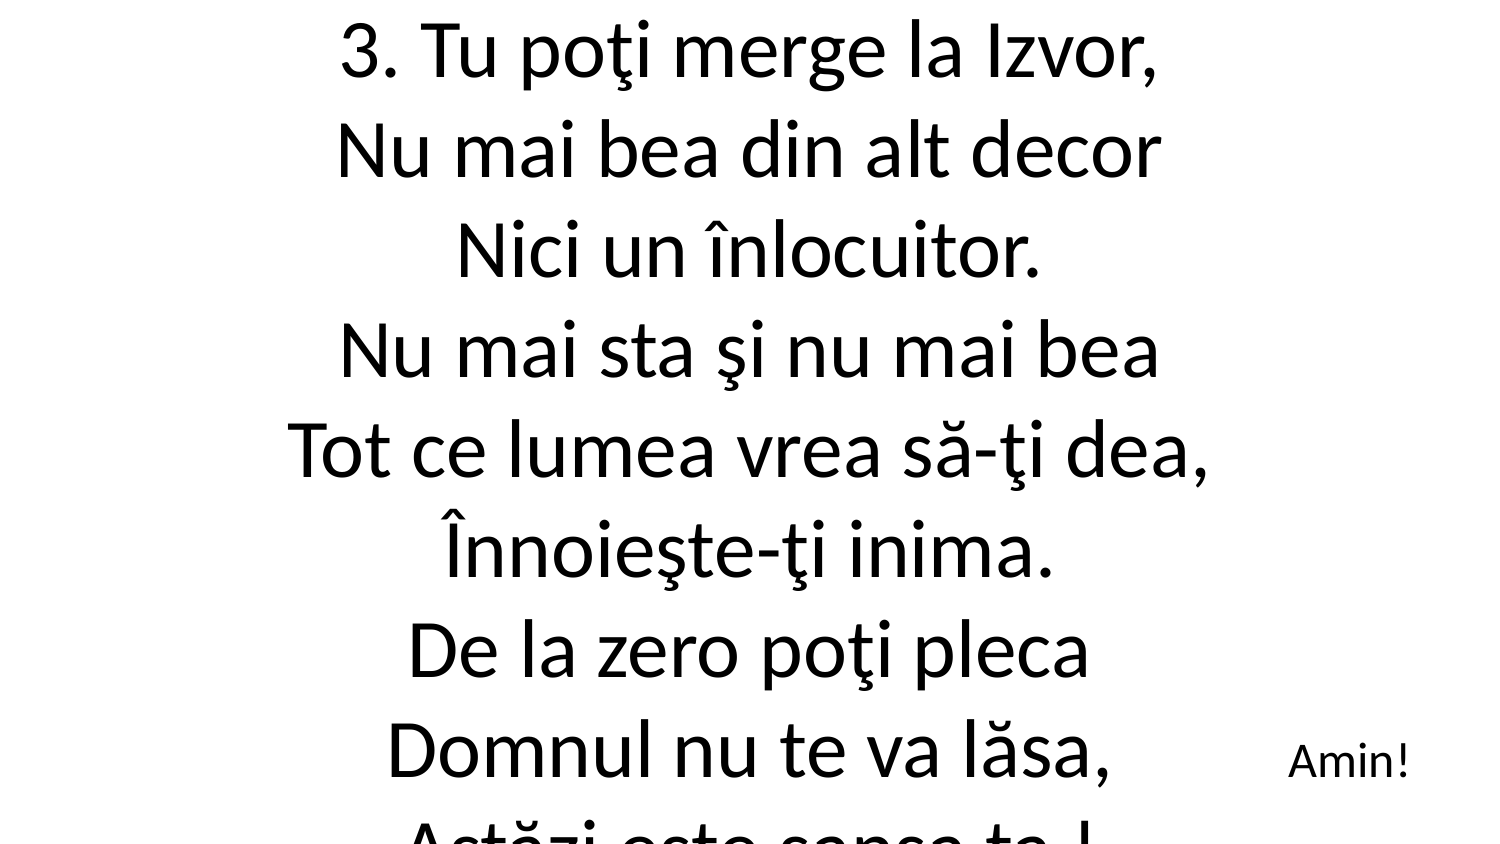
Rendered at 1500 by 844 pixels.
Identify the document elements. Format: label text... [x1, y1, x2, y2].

text_box Amin! [1273, 674, 1427, 795]
text_box 3. Tu poţi merge la Izvor, Nu mai bea din alt decor Nici un înlocuitor. Nu mai sta şi nu mai bea Tot ce lumea vrea să-ţi dea, Înnoieşte-ţi inima. De la zero poţi pleca Domnul nu te va lăsa, Astăzi este şansa ta ! [272, 0, 1228, 844]
